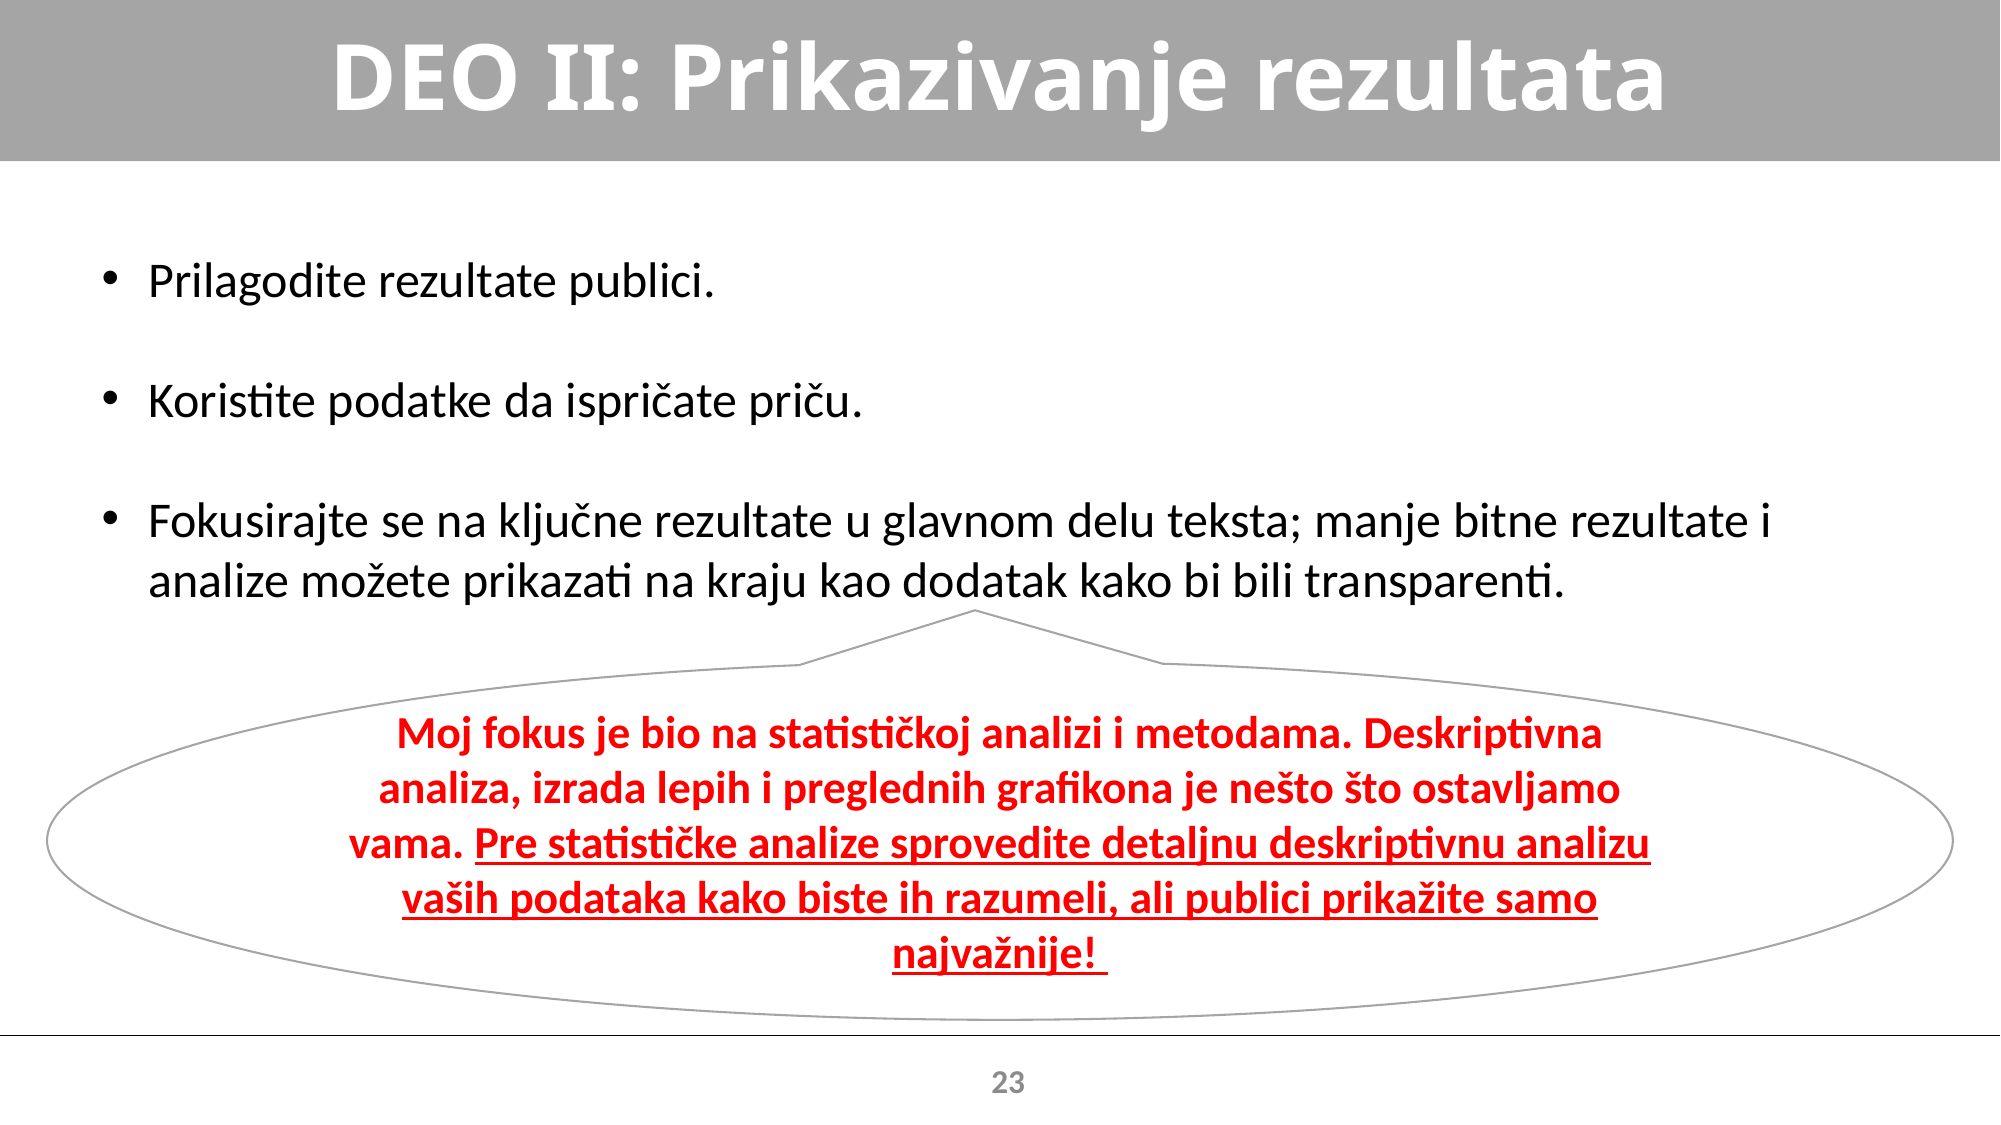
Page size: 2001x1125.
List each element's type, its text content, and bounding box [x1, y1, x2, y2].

text_box Prilagodite rezultate publici. Koristite podatke da ispričate priču. Fokusirajte se na ključne rezultate u glavnom delu teksta; manje bitne rezultate i analize možete prikazati na kraju kao dodatak kako bi bili transparenti. [86, 240, 1930, 615]
text_box Moj fokus je bio na statističkoj analizi i metodama. Deskriptivna analiza, izrada lepih i preglednih grafikona je nešto što ostavljamo vama. Pre statističke analize sprovedite detaljnu deskriptivnu analizu vaših podataka kako biste ih razumeli, ali publici prikažite samo najvažnije! [46, 609, 1954, 1021]
title DEO II: Prikazivanje rezultata [0, 0, 2000, 162]
slide_number 23 [16, 1036, 2000, 1125]
